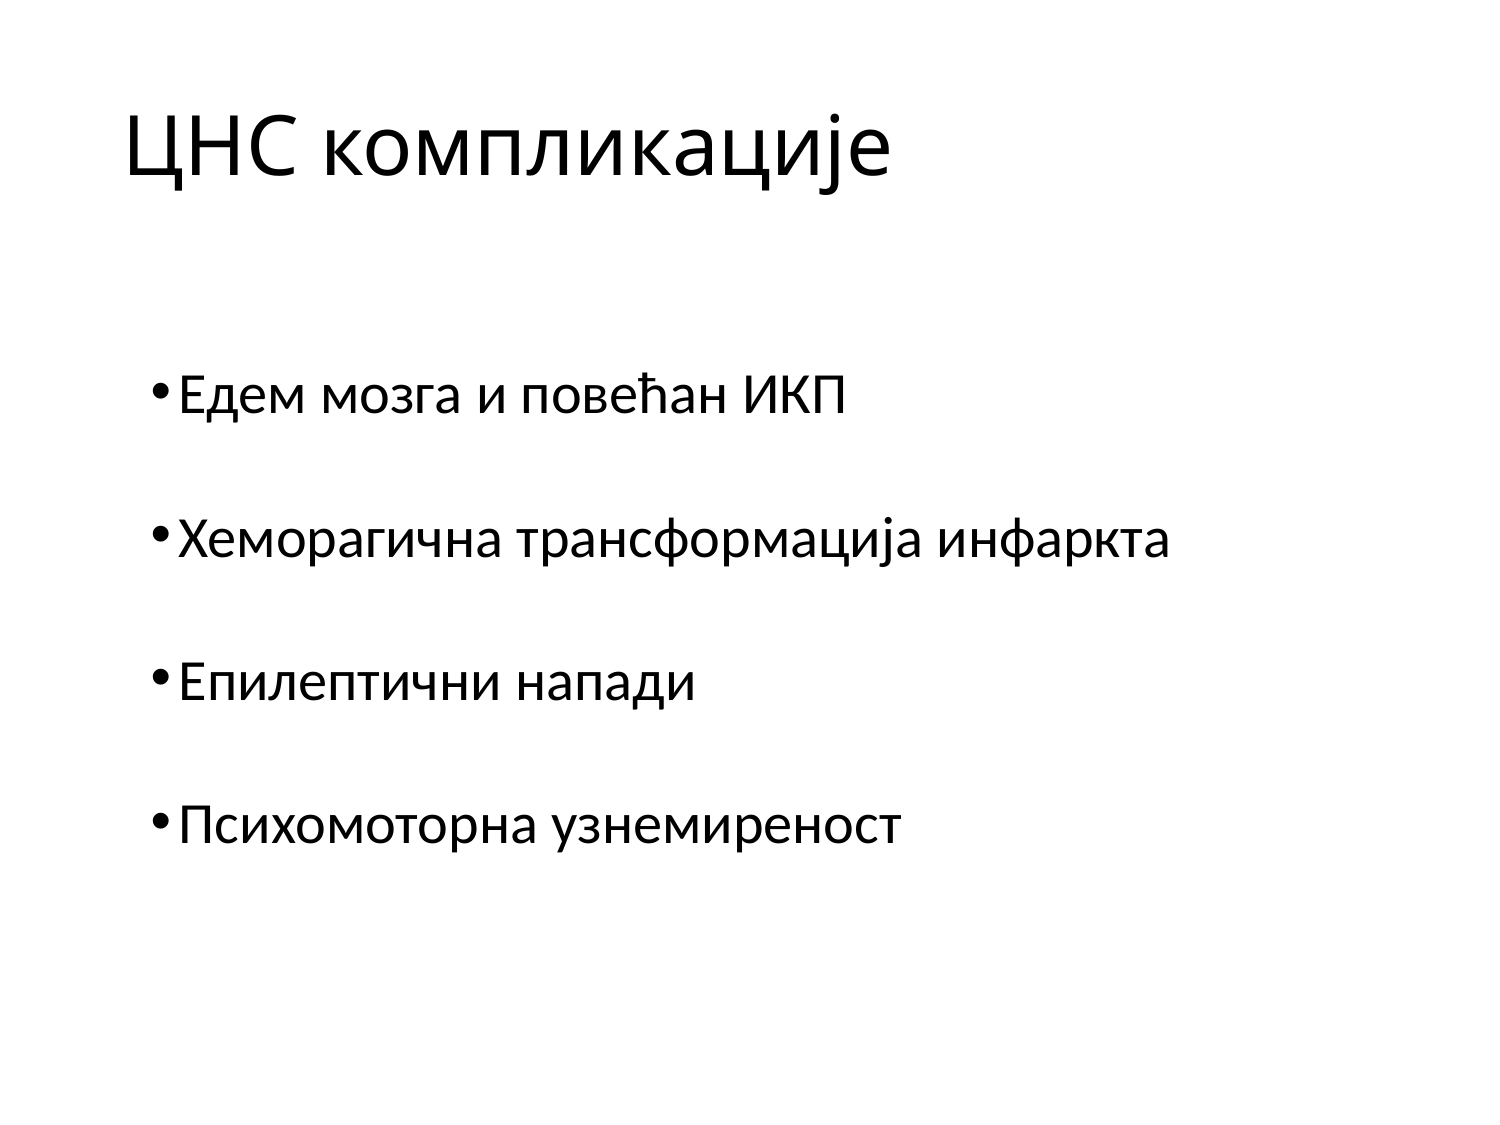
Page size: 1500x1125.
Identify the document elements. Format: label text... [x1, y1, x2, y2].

list Едем мозга и повећан ИКП Хеморагична трансформација инфаркта Епилептични напади Психомоторна узнемиреност [135, 361, 1450, 1050]
title ЦНС компликације [42, 31, 1500, 266]
